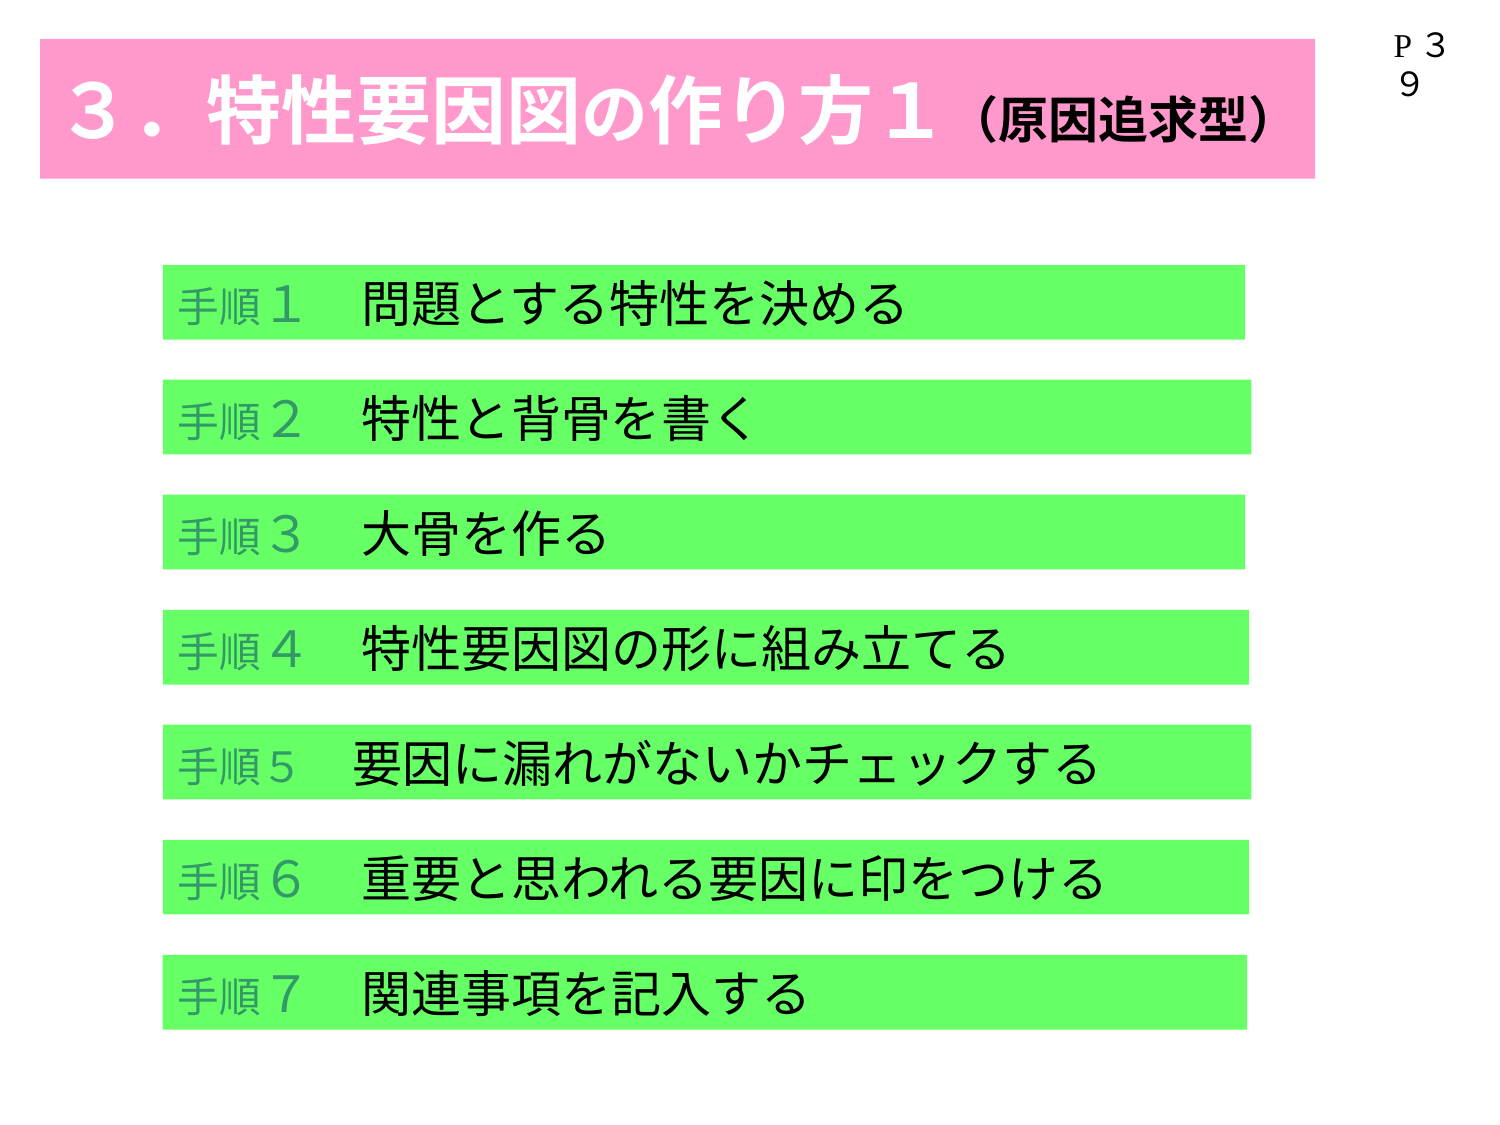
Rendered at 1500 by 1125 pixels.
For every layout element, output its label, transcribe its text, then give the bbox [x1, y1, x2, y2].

text_box 手順７ 関連事項を記入する [162, 954, 1248, 1030]
text_box 手順１ 問題とする特性を決める [162, 264, 1246, 340]
title ３．特性要因図の作り方１（原因追求型） [40, 38, 1316, 179]
text_box 手順６ 重要と思われる要因に印をつける [162, 839, 1250, 915]
text_box 手順３ 大骨を作る [162, 494, 1246, 570]
text_box 手順４ 特性要因図の形に組み立てる [162, 609, 1250, 685]
text_box P３９ [1378, 16, 1500, 111]
text_box 手順２ 特性と背骨を書く [162, 379, 1252, 455]
text_box 手順５ 要因に漏れがないかチェックする [162, 724, 1252, 800]
